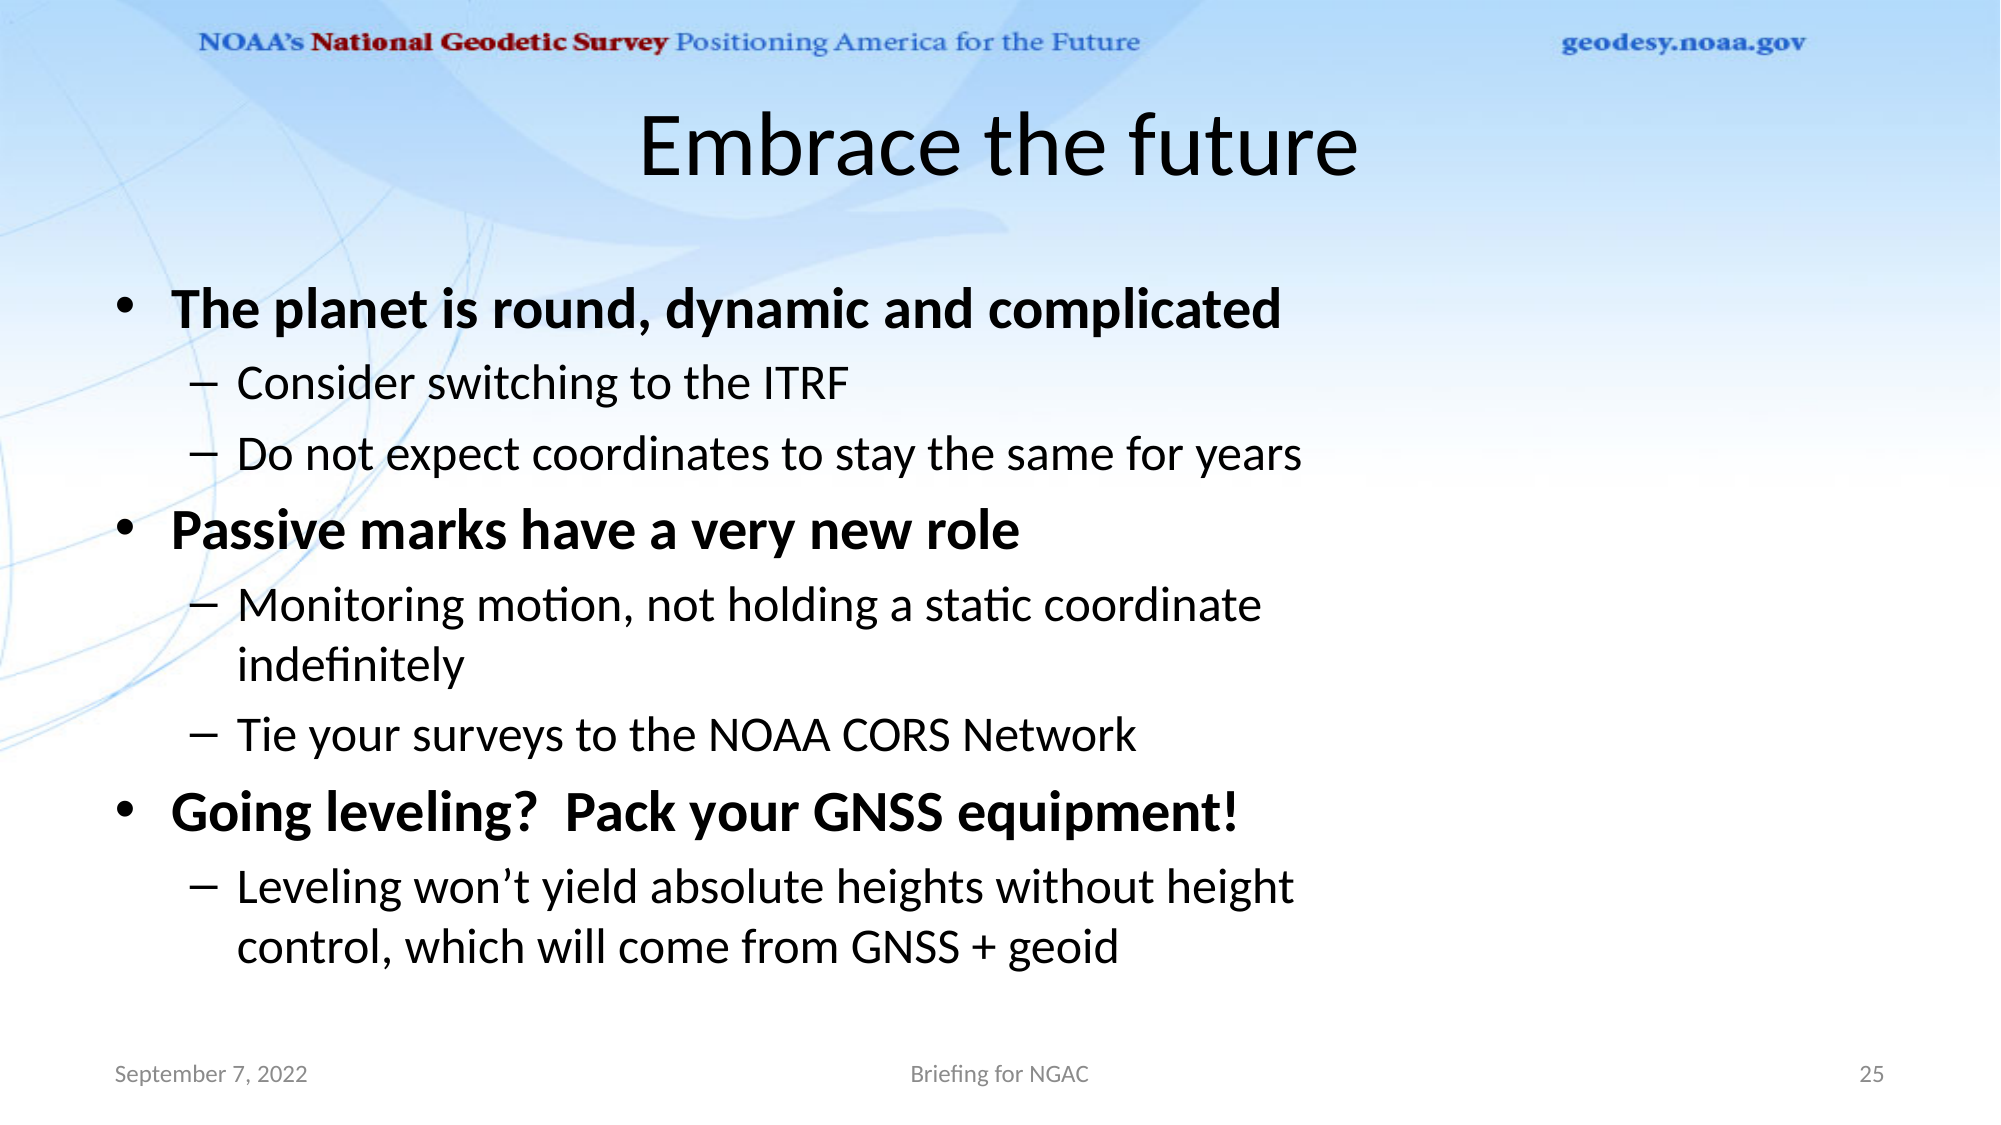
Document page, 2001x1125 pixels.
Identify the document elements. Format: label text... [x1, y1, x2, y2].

title Embrace the future [99, 45, 1900, 233]
footer Briefing for NGAC [683, 1042, 1317, 1103]
picture [0, 0, 2001, 1125]
slide_number 25 [1433, 1042, 1900, 1103]
list The planet is round, dynamic and complicated Consider switching to the ITRF Do not expect coordinates to stay the same for years Passive marks have a very new role Monitoring motion, not holding a static coordinate indefinitely Tie your surveys to the NOAA CORS Network Going leveling? Pack your GNSS equipment! Leveling won’t yield absolute heights without height control, which will come from GNSS + geoid [99, 262, 1373, 1005]
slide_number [99, 1042, 567, 1103]
